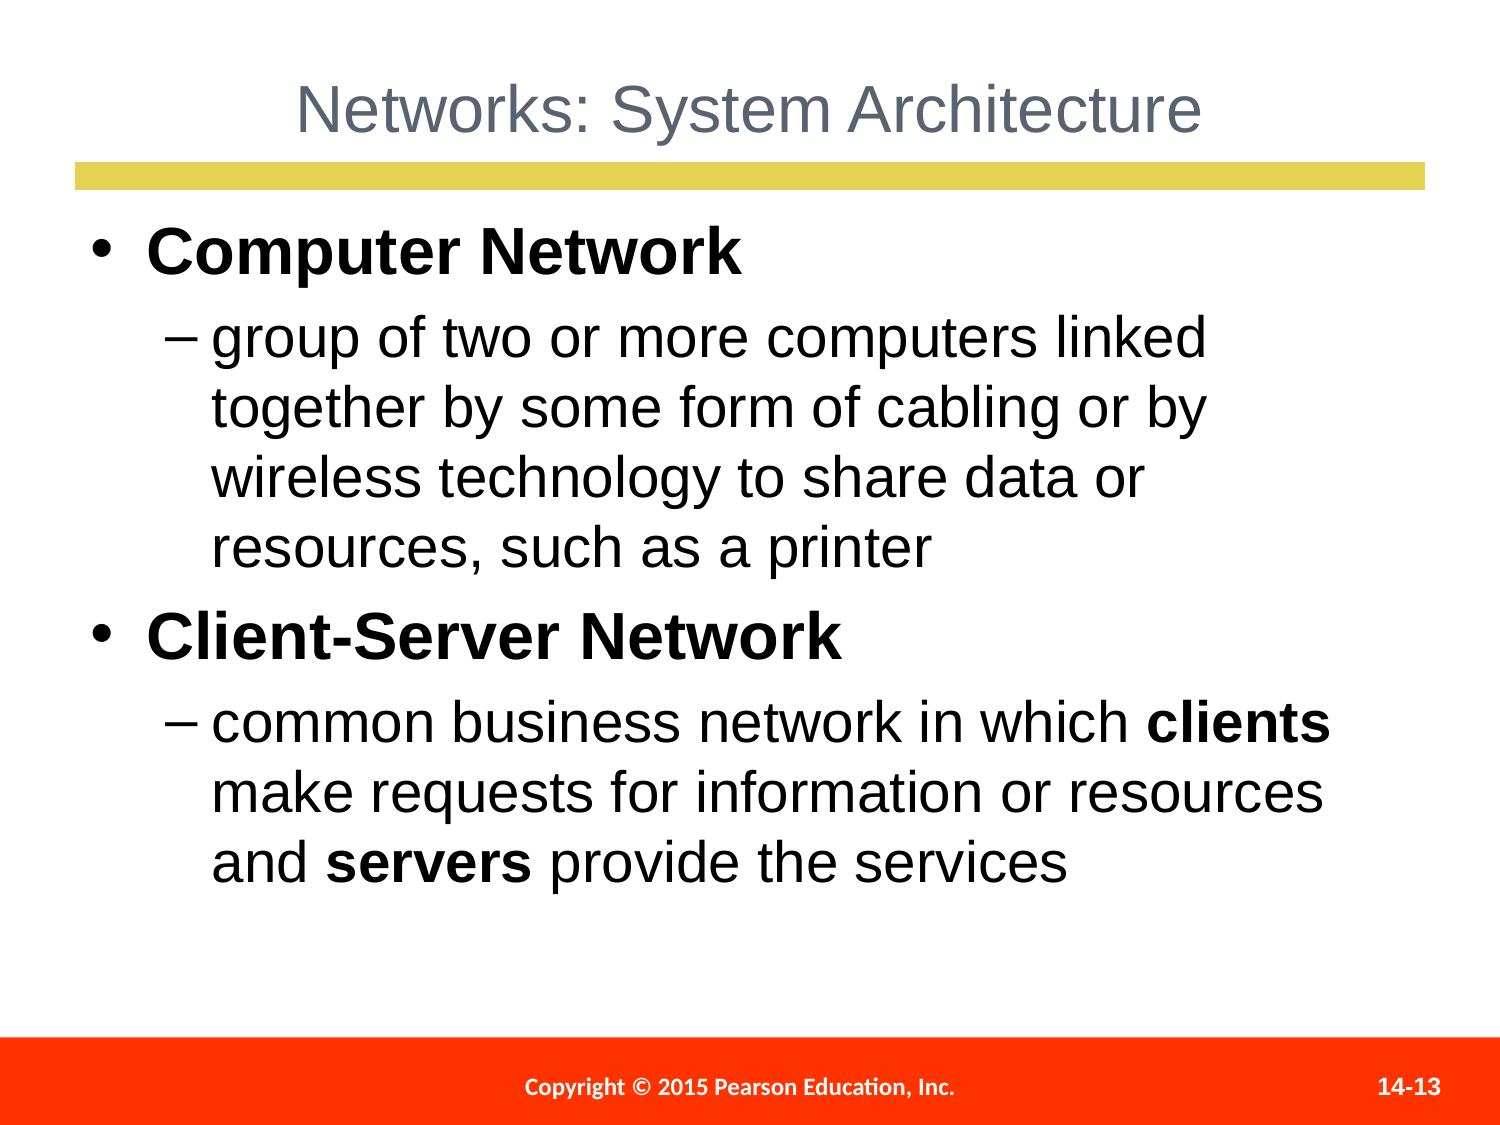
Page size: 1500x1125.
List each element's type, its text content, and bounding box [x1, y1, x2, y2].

title Networks: System Architecture [74, 12, 1426, 199]
list Computer Network group of two or more computers linked together by some form of cabling or by wireless technology to share data or resources, such as a printer Client-Server Network common business network in which clients make requests for information or resources and servers provide the services [74, 199, 1426, 1006]
